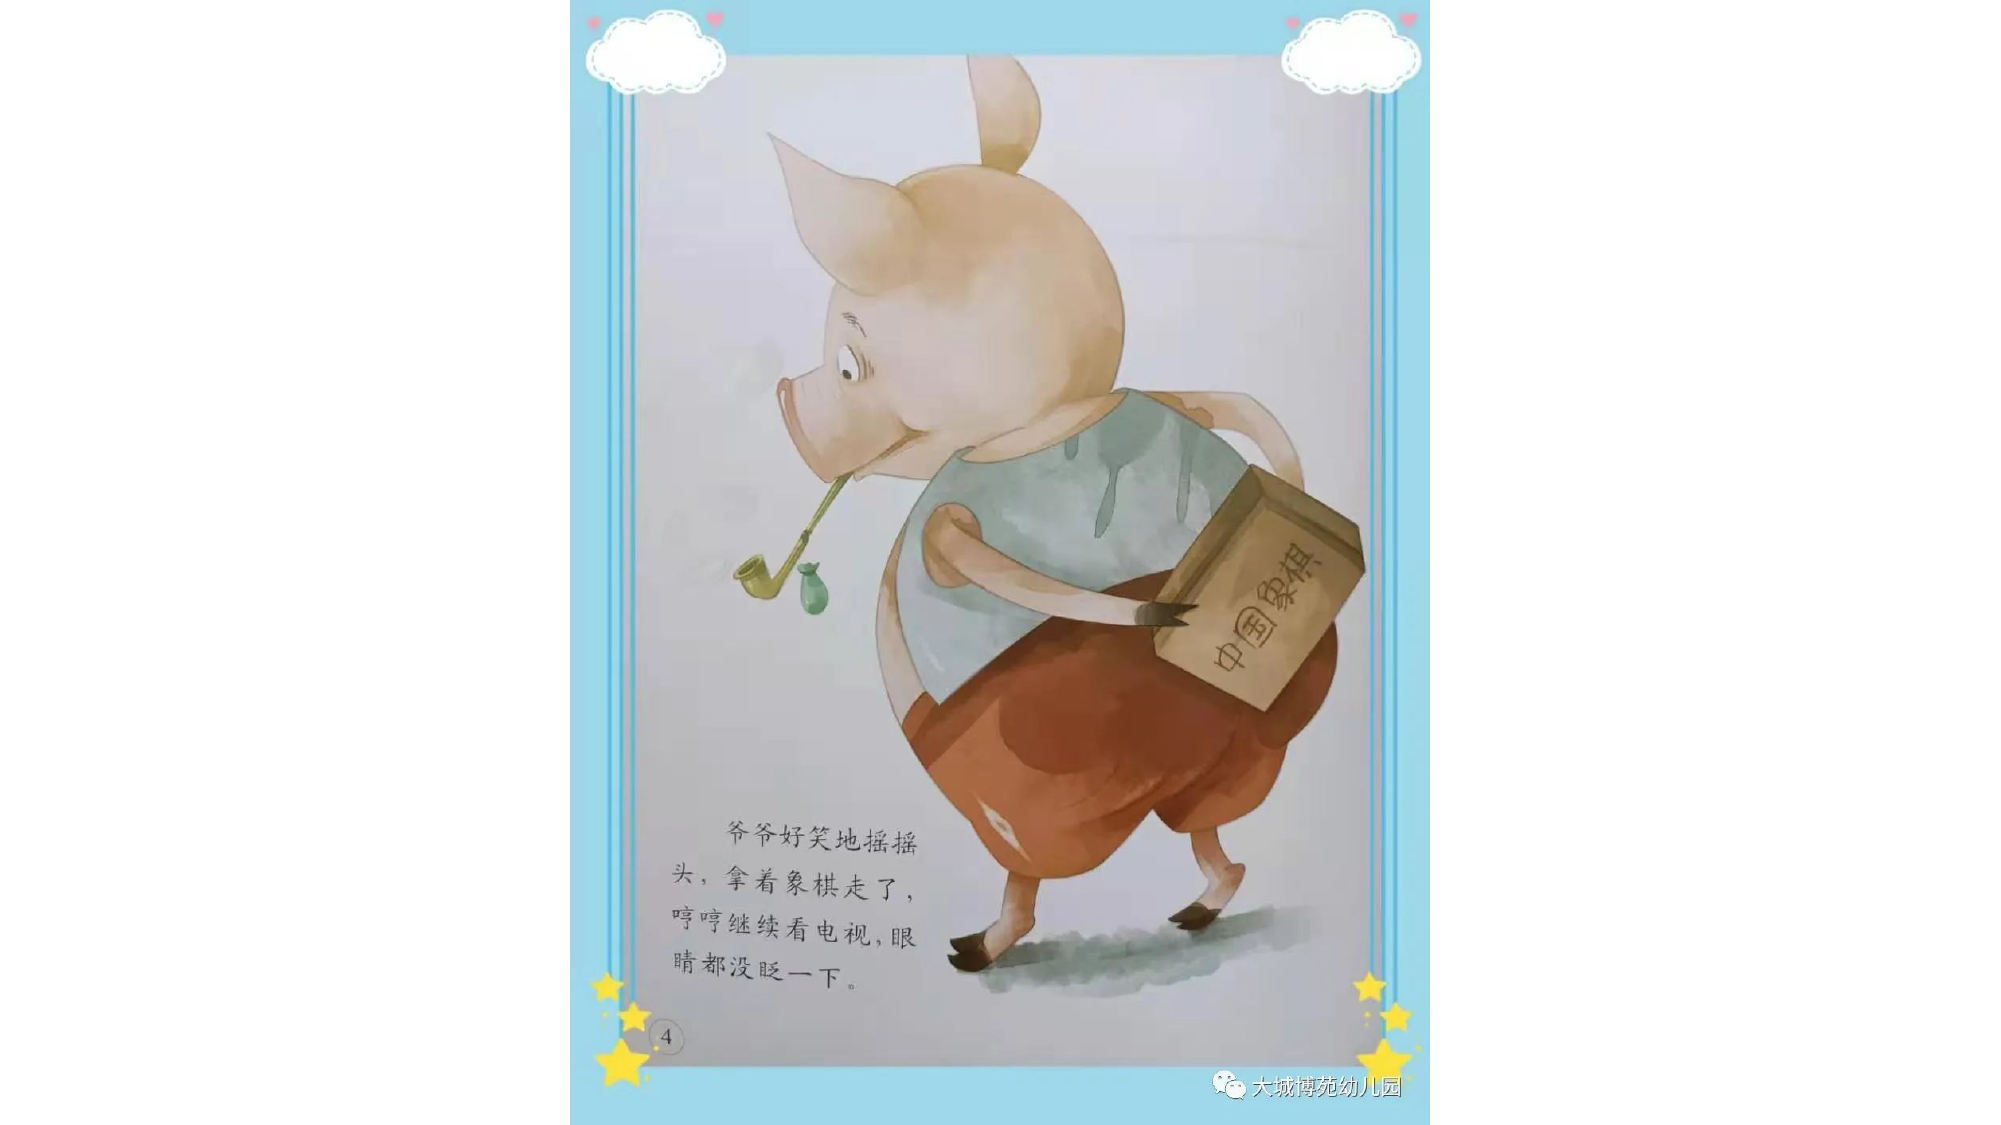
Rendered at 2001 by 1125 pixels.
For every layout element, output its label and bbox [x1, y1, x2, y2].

picture [570, 0, 1430, 1125]
